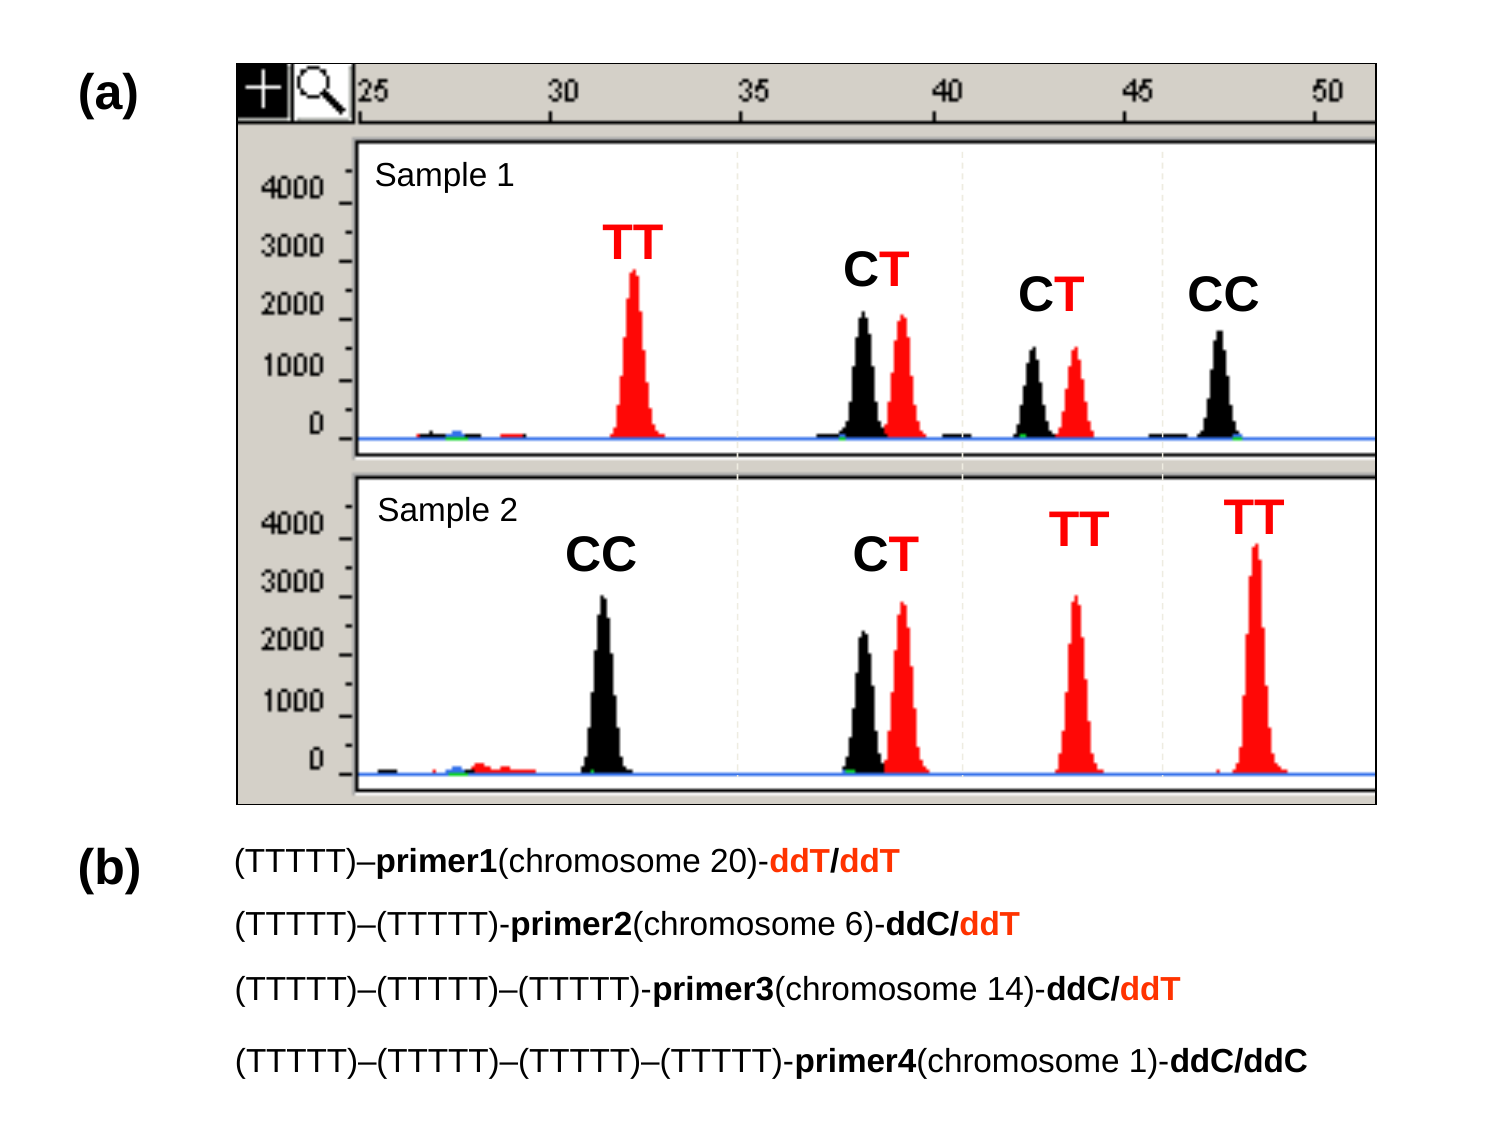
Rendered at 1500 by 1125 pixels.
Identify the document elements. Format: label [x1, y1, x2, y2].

text_box [62, 51, 1376, 805]
text_box [62, 826, 1326, 1088]
